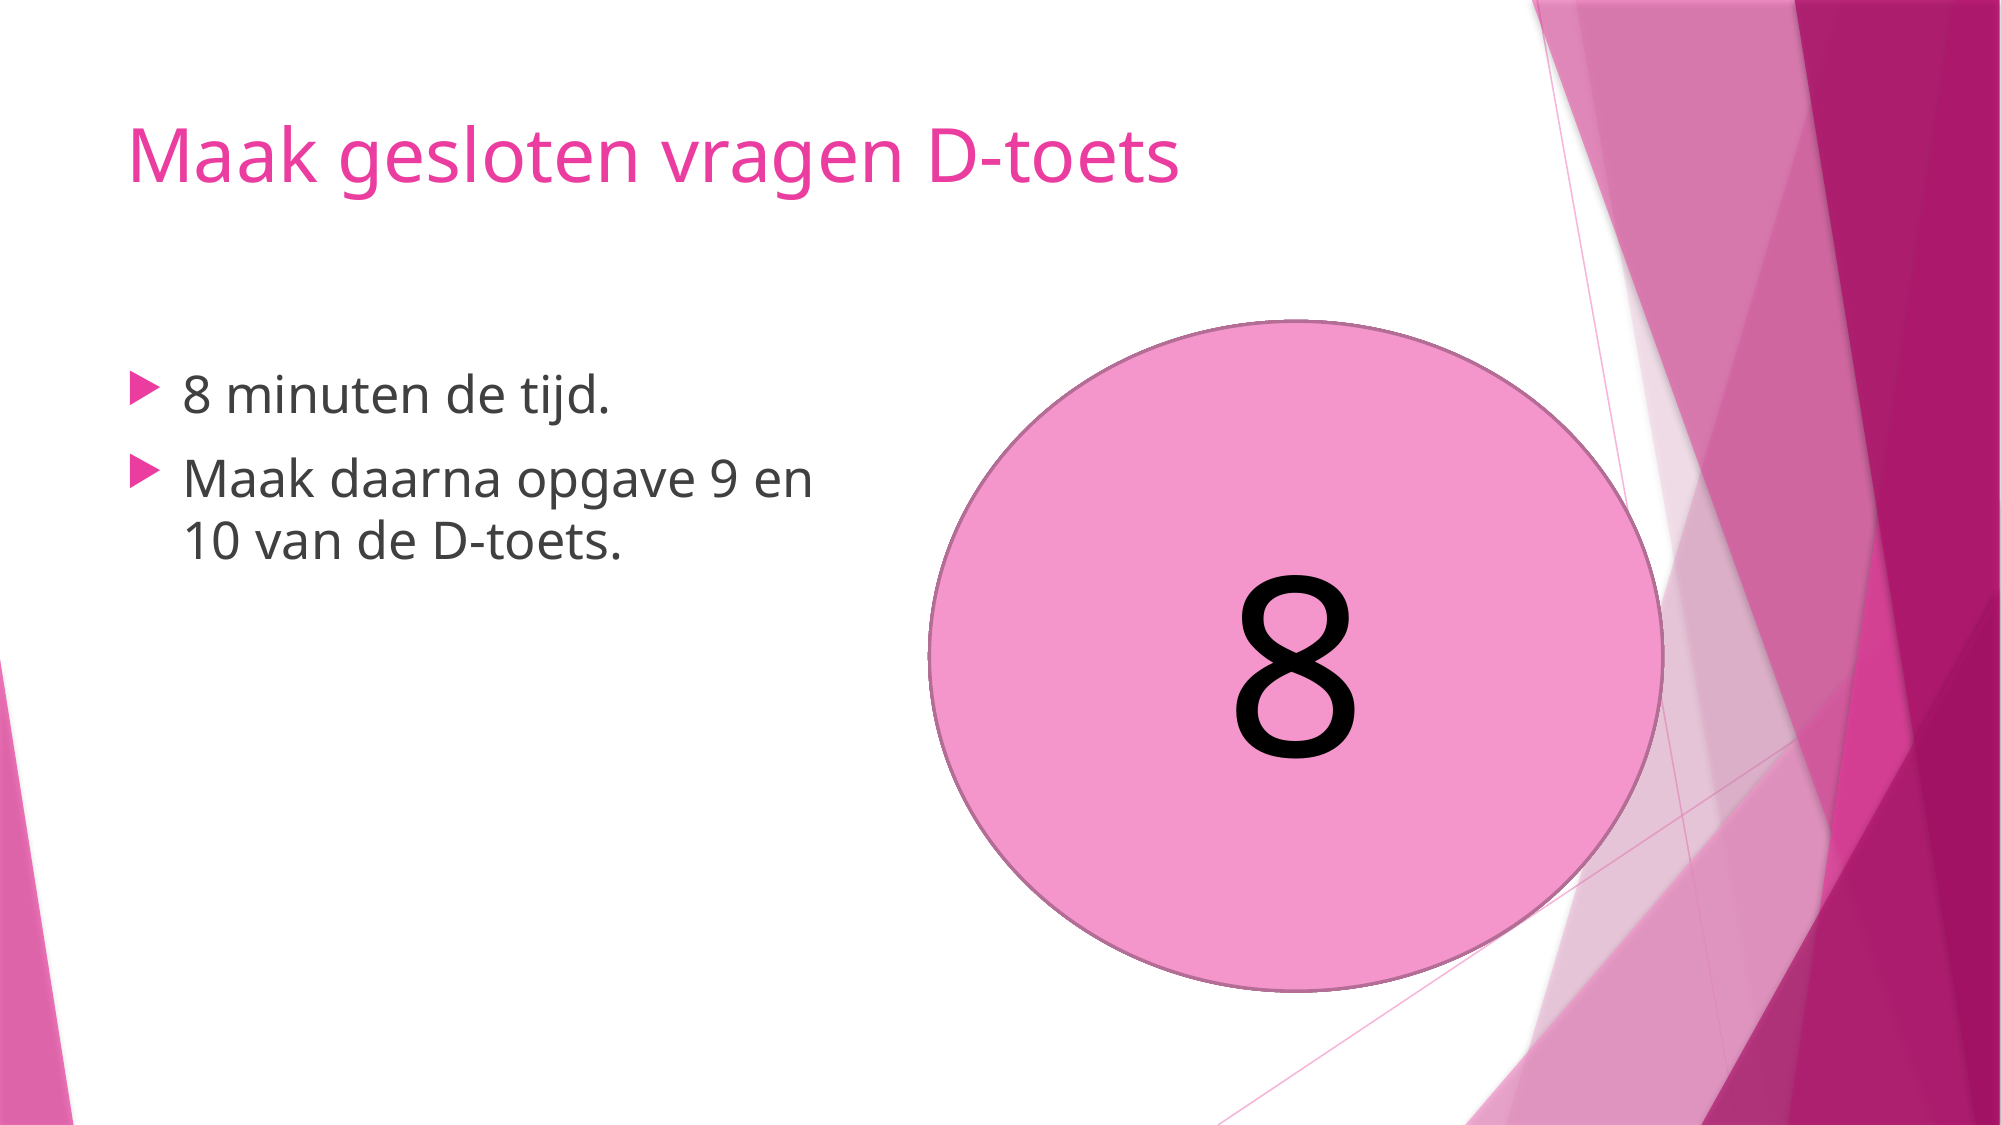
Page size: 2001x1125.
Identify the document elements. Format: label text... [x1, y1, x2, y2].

list 8 minuten de tijd. Maak daarna opgave 9 en 10 van de D-toets. [111, 354, 831, 962]
title Maak gesloten vragen D-toets [111, 99, 1522, 317]
text_box 8 [927, 319, 1665, 993]
